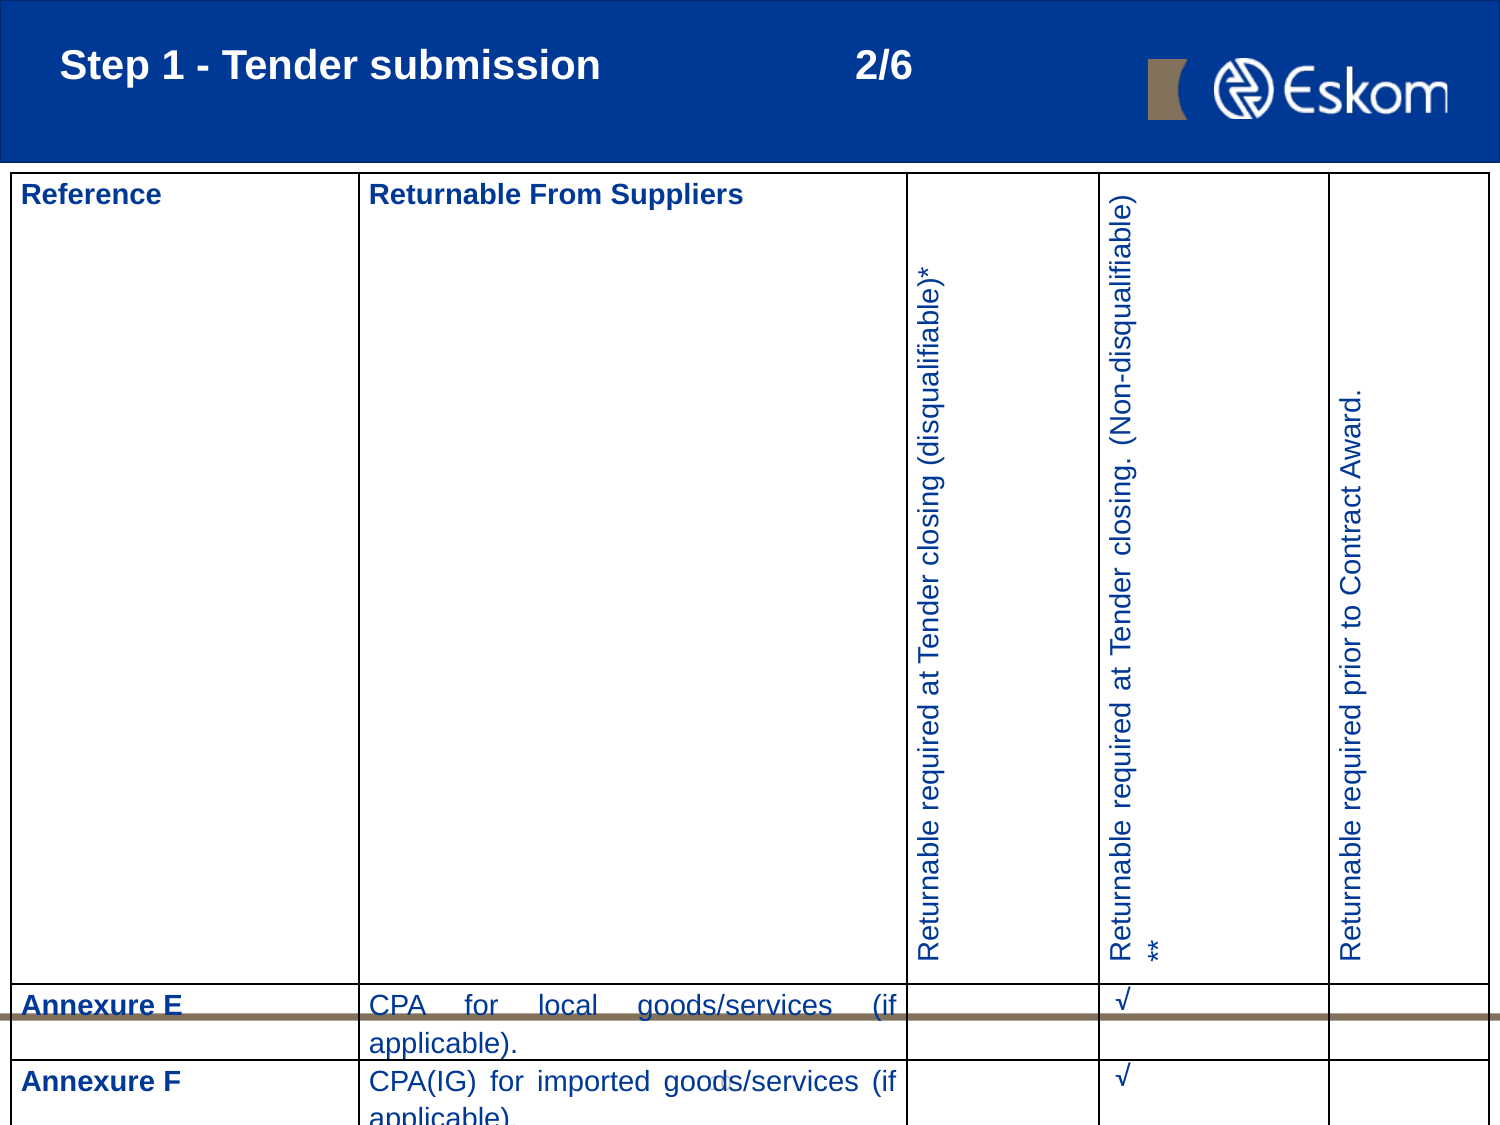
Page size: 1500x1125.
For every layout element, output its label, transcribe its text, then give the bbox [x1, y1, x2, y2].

table_cell [908, 985, 1098, 1059]
table_header Returnable From Suppliers [360, 174, 906, 983]
table_cell CPA(IG) for imported goods/services (if applicable). [360, 1061, 906, 1125]
table_header Returnable required at Tender closing (disqualifiable)* [908, 174, 1098, 983]
table_cell [908, 1061, 1098, 1125]
table_cell CPA for local goods/services (if applicable). [360, 985, 906, 1059]
table_header Returnable required prior to Contract Award. [1330, 174, 1488, 983]
table_cell Annexure E [12, 985, 358, 1059]
table_cell √ [1100, 1061, 1328, 1125]
table_header Reference [12, 174, 358, 983]
title Step 1 - Tender submission 2/6 [44, 33, 1121, 143]
table_cell Annexure F [12, 1061, 358, 1125]
table_header Returnable required at Tender closing. (Non-disqualifiable) ** [1100, 174, 1328, 983]
table_cell √ [1100, 985, 1328, 1059]
table_cell [1330, 985, 1488, 1059]
table_cell [1330, 1061, 1488, 1125]
